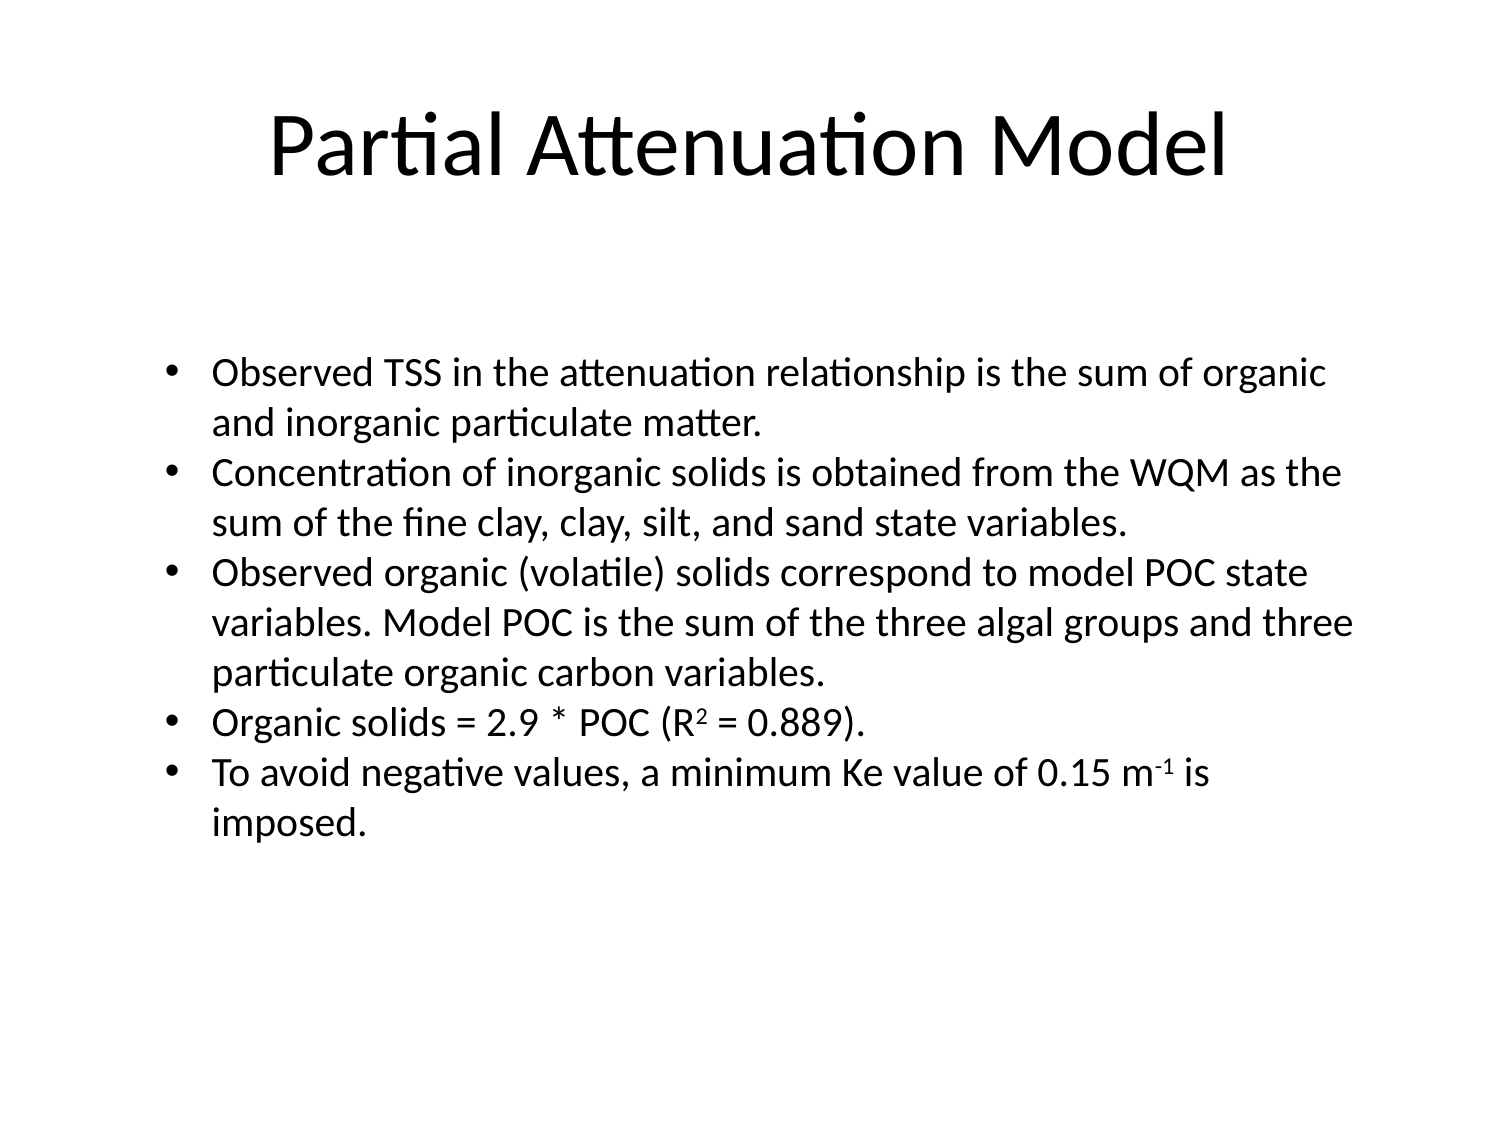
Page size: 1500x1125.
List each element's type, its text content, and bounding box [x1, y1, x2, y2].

title Partial Attenuation Model [75, 45, 1425, 233]
text_box Observed TSS in the attenuation relationship is the sum of organic and inorganic particulate matter. Concentration of inorganic solids is obtained from the WQM as the sum of the fine clay, clay, silt, and sand state variables. Observed organic (volatile) solids correspond to model POC state variables. Model POC is the sum of the three algal groups and three particulate organic carbon variables. Organic solids = 2.9 * POC (R2 = 0.889). To avoid negative values, a minimum Ke value of 0.15 m-1 is imposed. [150, 337, 1388, 853]
